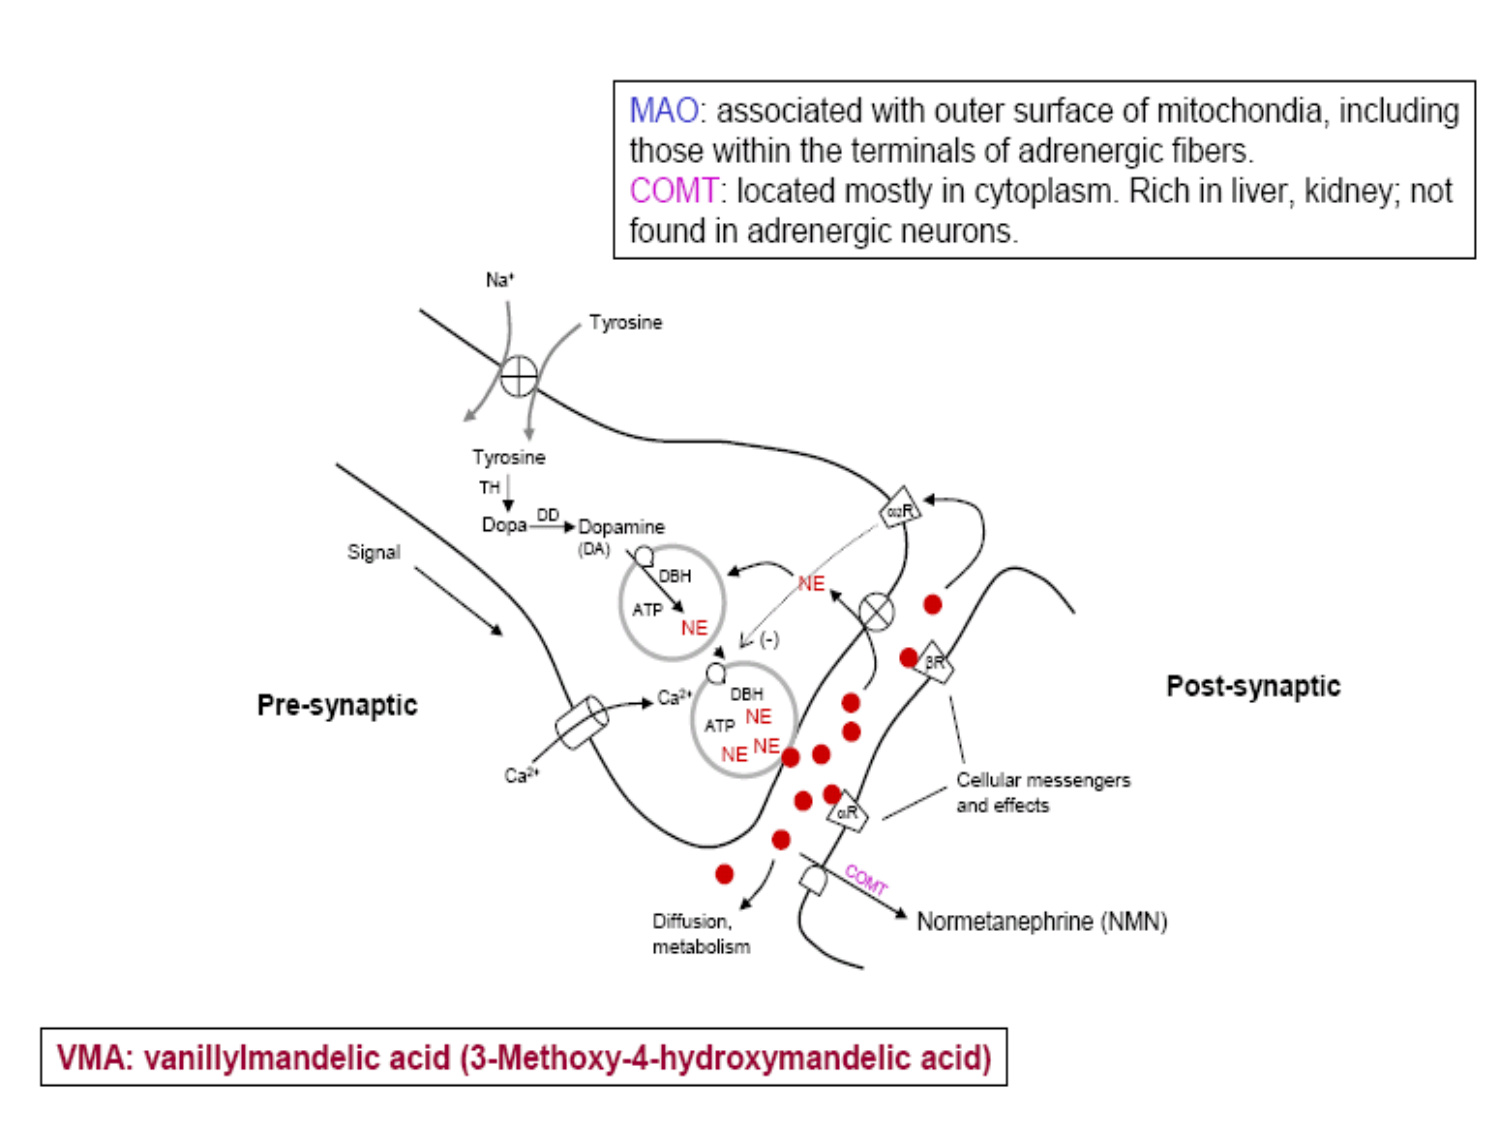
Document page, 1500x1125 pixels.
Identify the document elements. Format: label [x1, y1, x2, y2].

text_box [0, 49, 1500, 1125]
